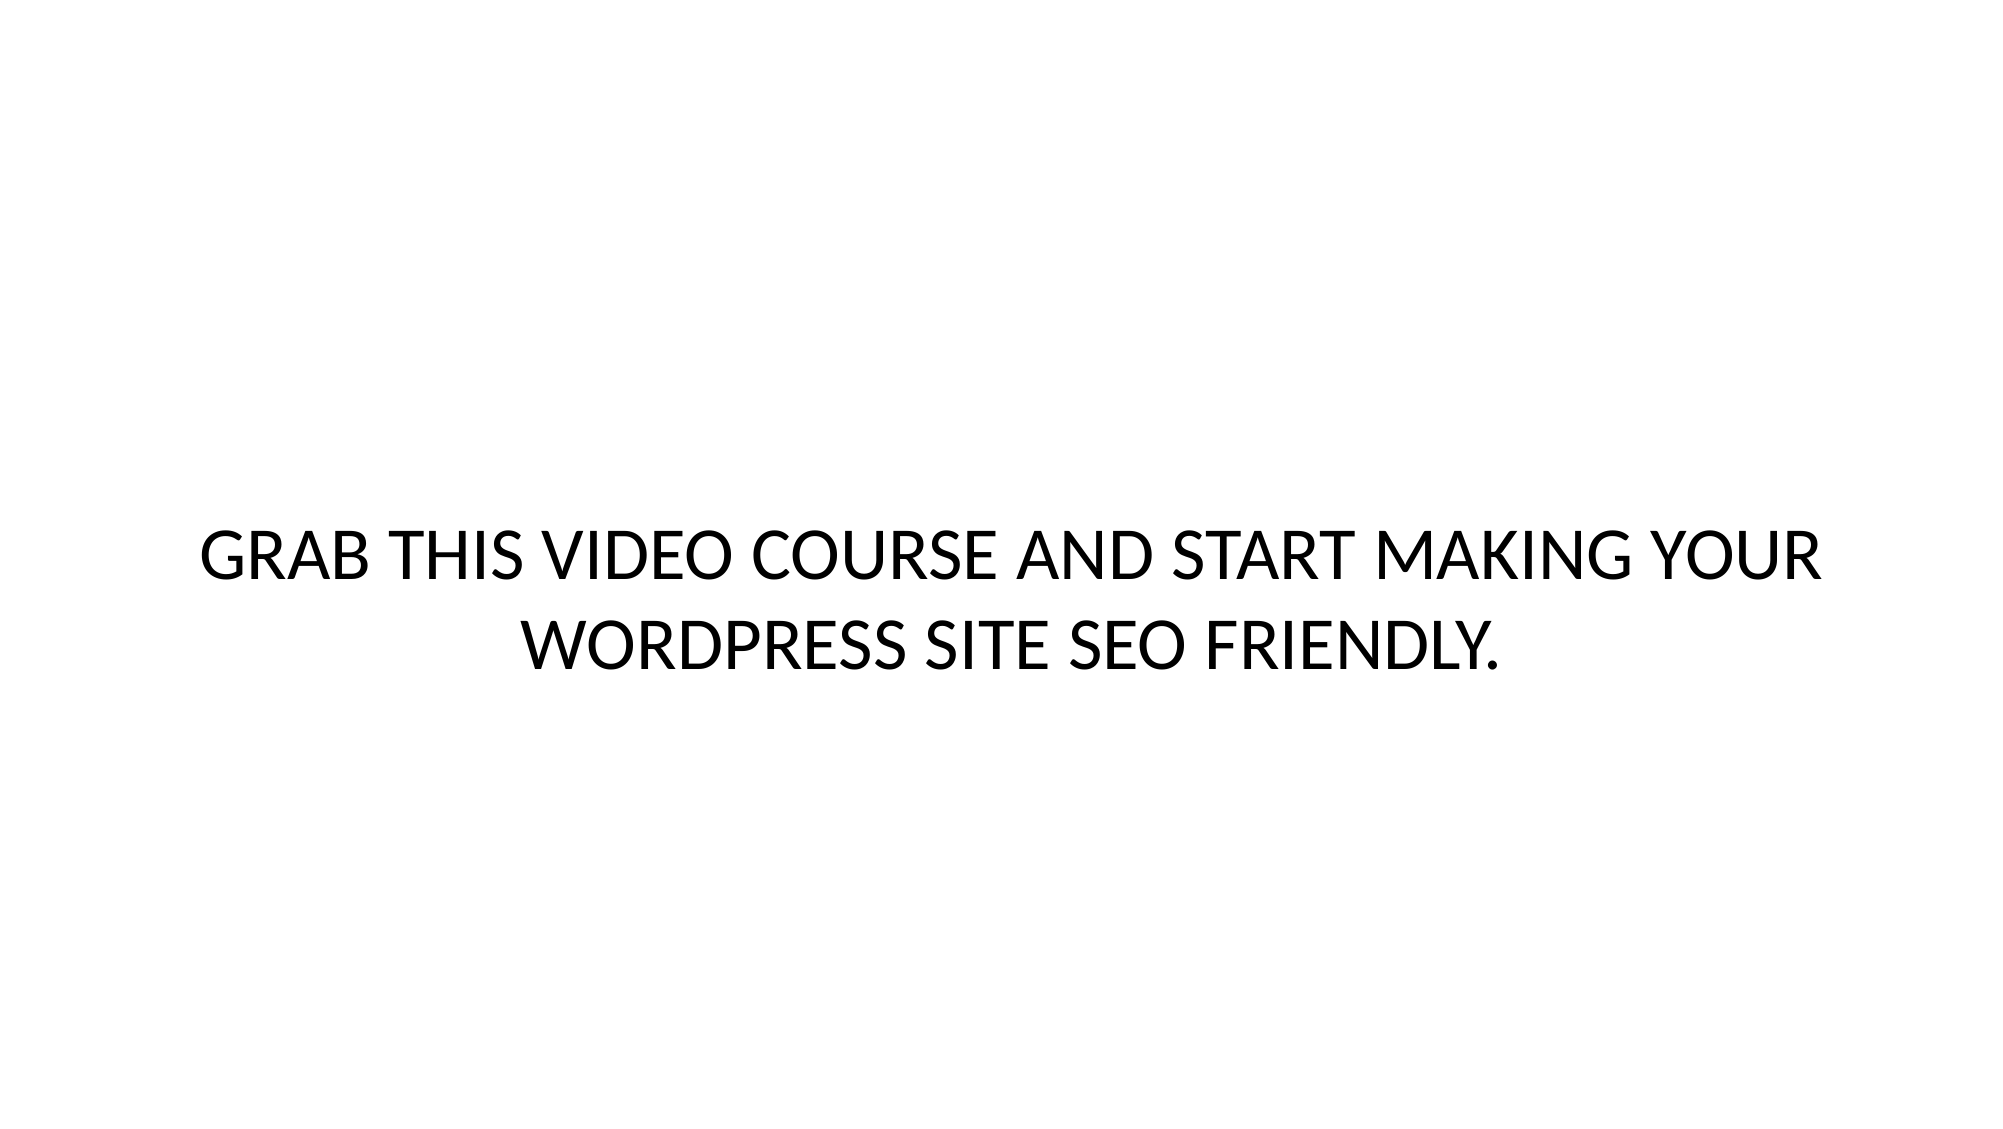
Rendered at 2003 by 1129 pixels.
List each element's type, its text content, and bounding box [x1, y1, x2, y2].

title GRAB THIS VIDEO COURSE AND START MAKING YOUR WORDPRESS SITE SEO FRIENDLY. [160, 172, 1864, 1017]
